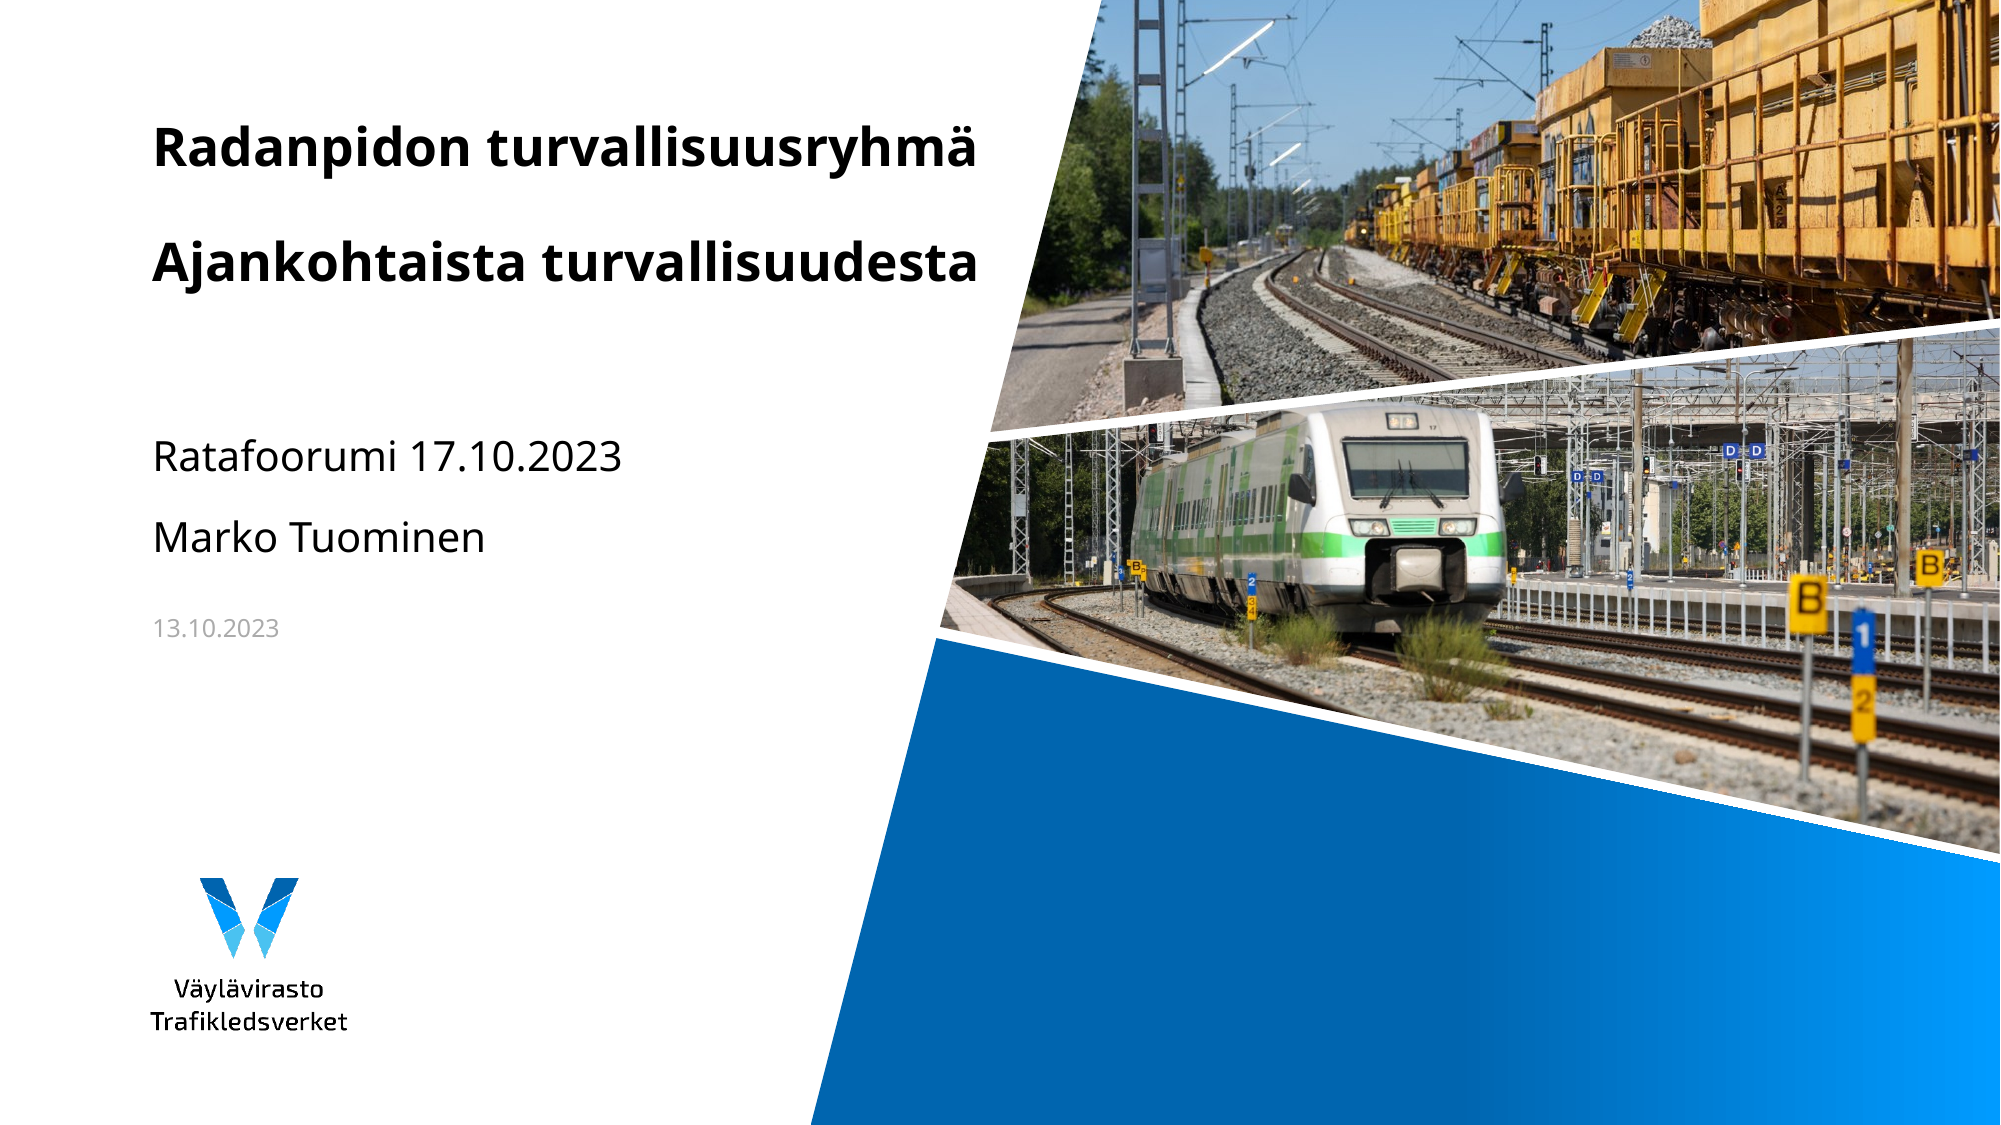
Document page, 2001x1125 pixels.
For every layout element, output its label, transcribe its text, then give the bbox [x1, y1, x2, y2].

title Radanpidon turvallisuusryhmä Ajankohtaista turvallisuudesta [137, 75, 990, 338]
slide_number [137, 590, 409, 651]
footer [152, 507, 507, 544]
picture [112, 840, 387, 1070]
picture [939, 0, 2001, 854]
subtitle Ratafoorumi 17.10.2023 Marko Tuominen [137, 412, 783, 575]
